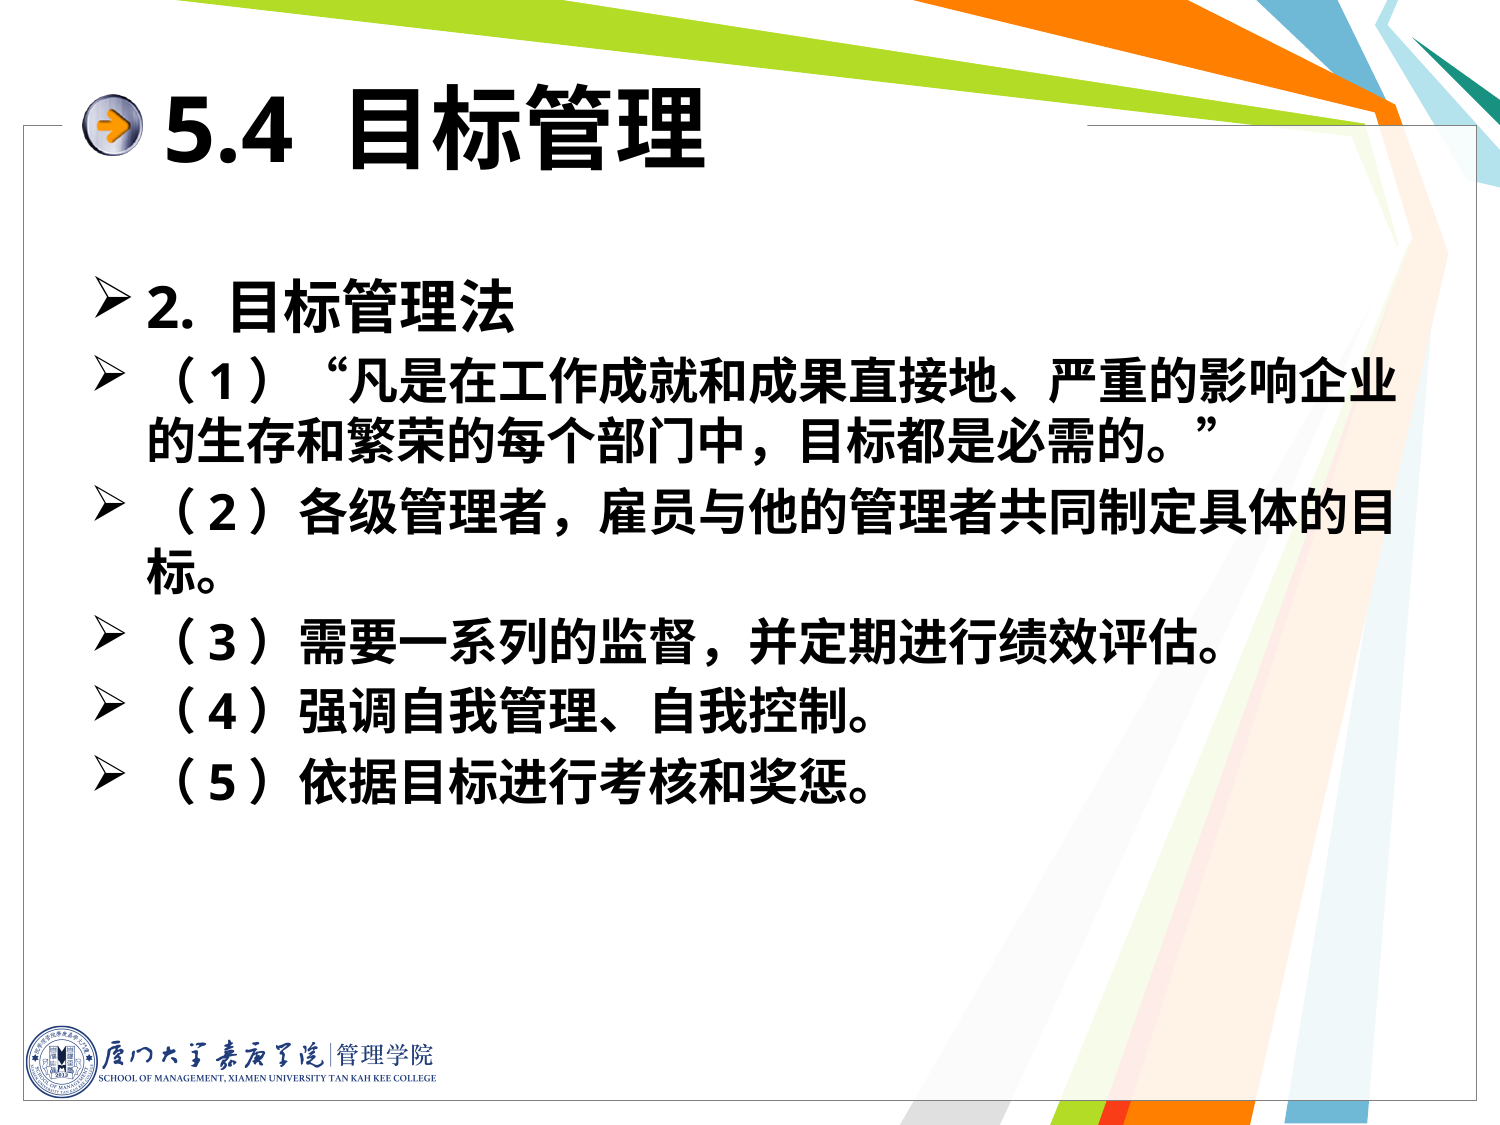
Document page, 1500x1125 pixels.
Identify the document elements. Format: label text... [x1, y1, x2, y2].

picture [82, 94, 143, 156]
picture [24, 1024, 438, 1100]
list 2. 目标管理法 （1）“凡是在工作成就和成果直接地、严重的影响企业的生存和繁荣的每个部门中，目标都是必需的。” （2）各级管理者，雇员与他的管理者共同制定具体的目标。 （3）需要一系列的监督，并定期进行绩效评估。 （4）强调自我管理、自我控制。 （5）依据目标进行考核和奖惩。 [75, 262, 1425, 1005]
title 5.4 目标管理 [148, 32, 1182, 220]
